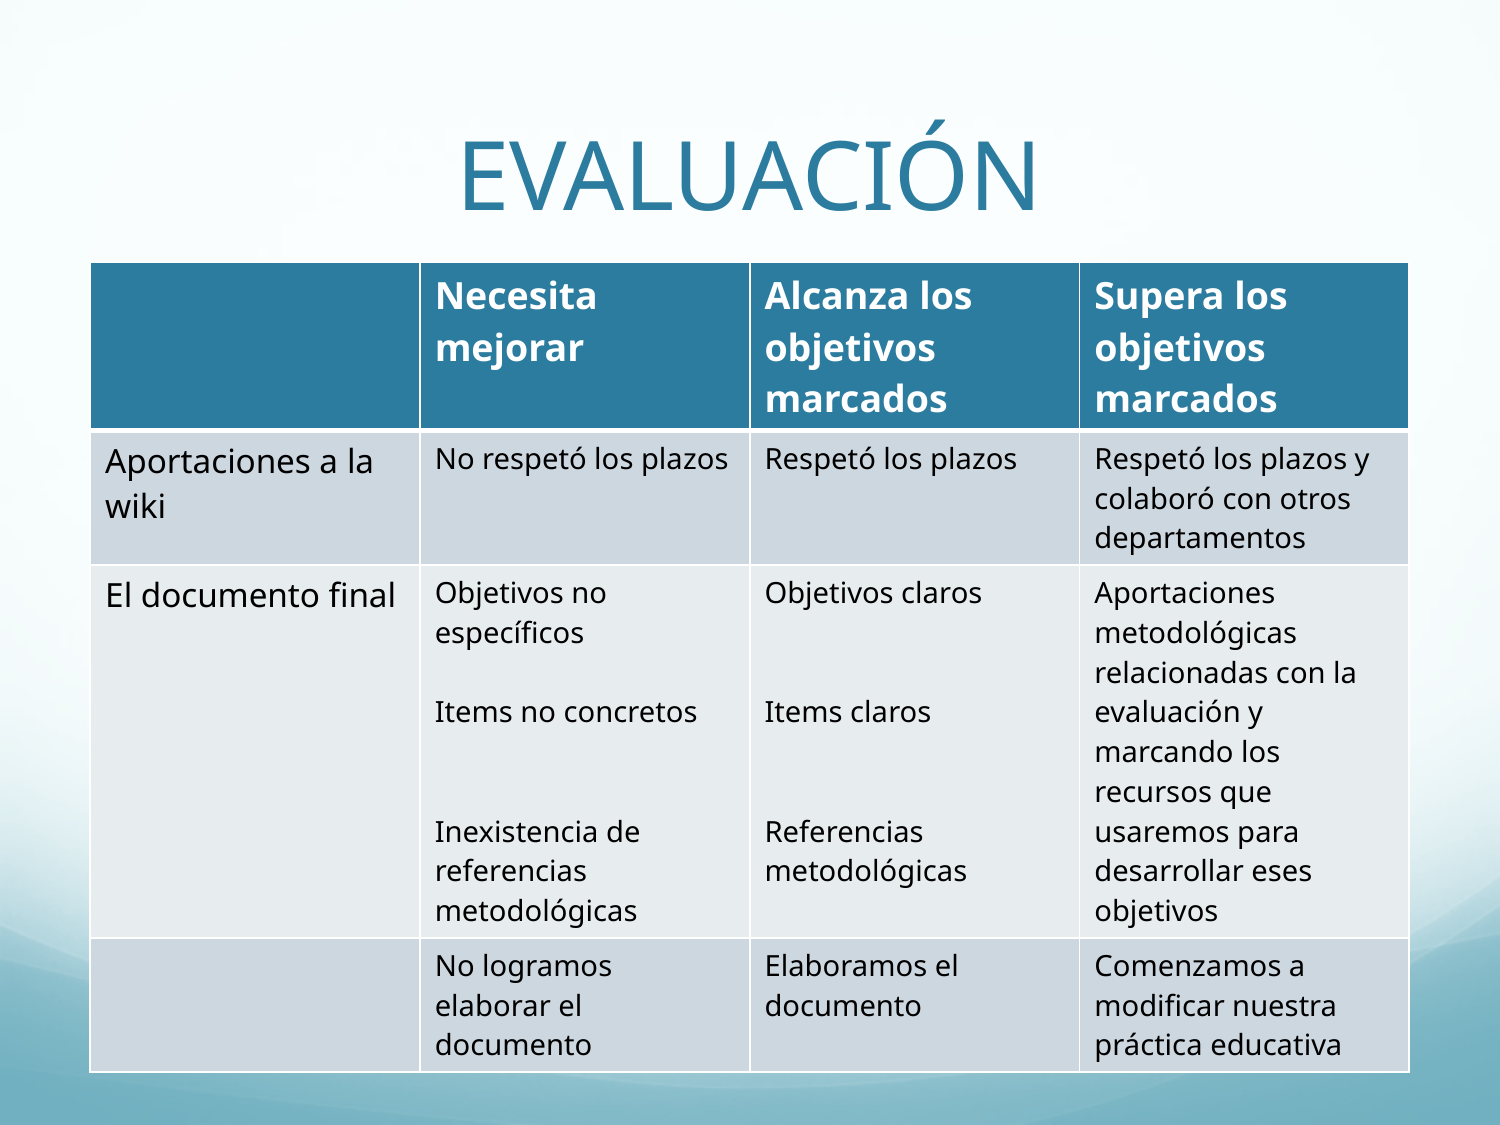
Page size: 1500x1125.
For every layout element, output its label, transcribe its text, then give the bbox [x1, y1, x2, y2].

table_cell Aportaciones metodológicas relacionadas con la evaluación y marcando los recursos que usaremos para desarrollar eses objetivos [1080, 566, 1408, 937]
table_cell No respetó los plazos [421, 433, 749, 564]
table_cell Objetivos claros Items claros Referencias metodológicas [751, 566, 1079, 937]
table_header Alcanza los objetivos marcados [751, 263, 1079, 428]
table_cell Aportaciones a la wiki [91, 433, 419, 564]
title EVALUACIÓN [90, 17, 1410, 237]
table_cell Comenzamos a modificar nuestra práctica educativa [1080, 939, 1408, 1071]
table_header Supera los objetivos marcados [1080, 263, 1408, 428]
table_cell Objetivos no específicos Items no concretos Inexistencia de referencias metodológicas [421, 566, 749, 937]
table_cell No logramos elaborar el documento [421, 939, 749, 1071]
table_header Necesita mejorar [421, 263, 749, 428]
table_cell Respetó los plazos y colaboró con otros departamentos [1080, 433, 1408, 564]
table_cell [91, 939, 419, 1071]
table_cell Elaboramos el documento [751, 939, 1079, 1071]
table_header [91, 263, 419, 428]
table_cell El documento final [91, 566, 419, 937]
table_cell Respetó los plazos [751, 433, 1079, 564]
